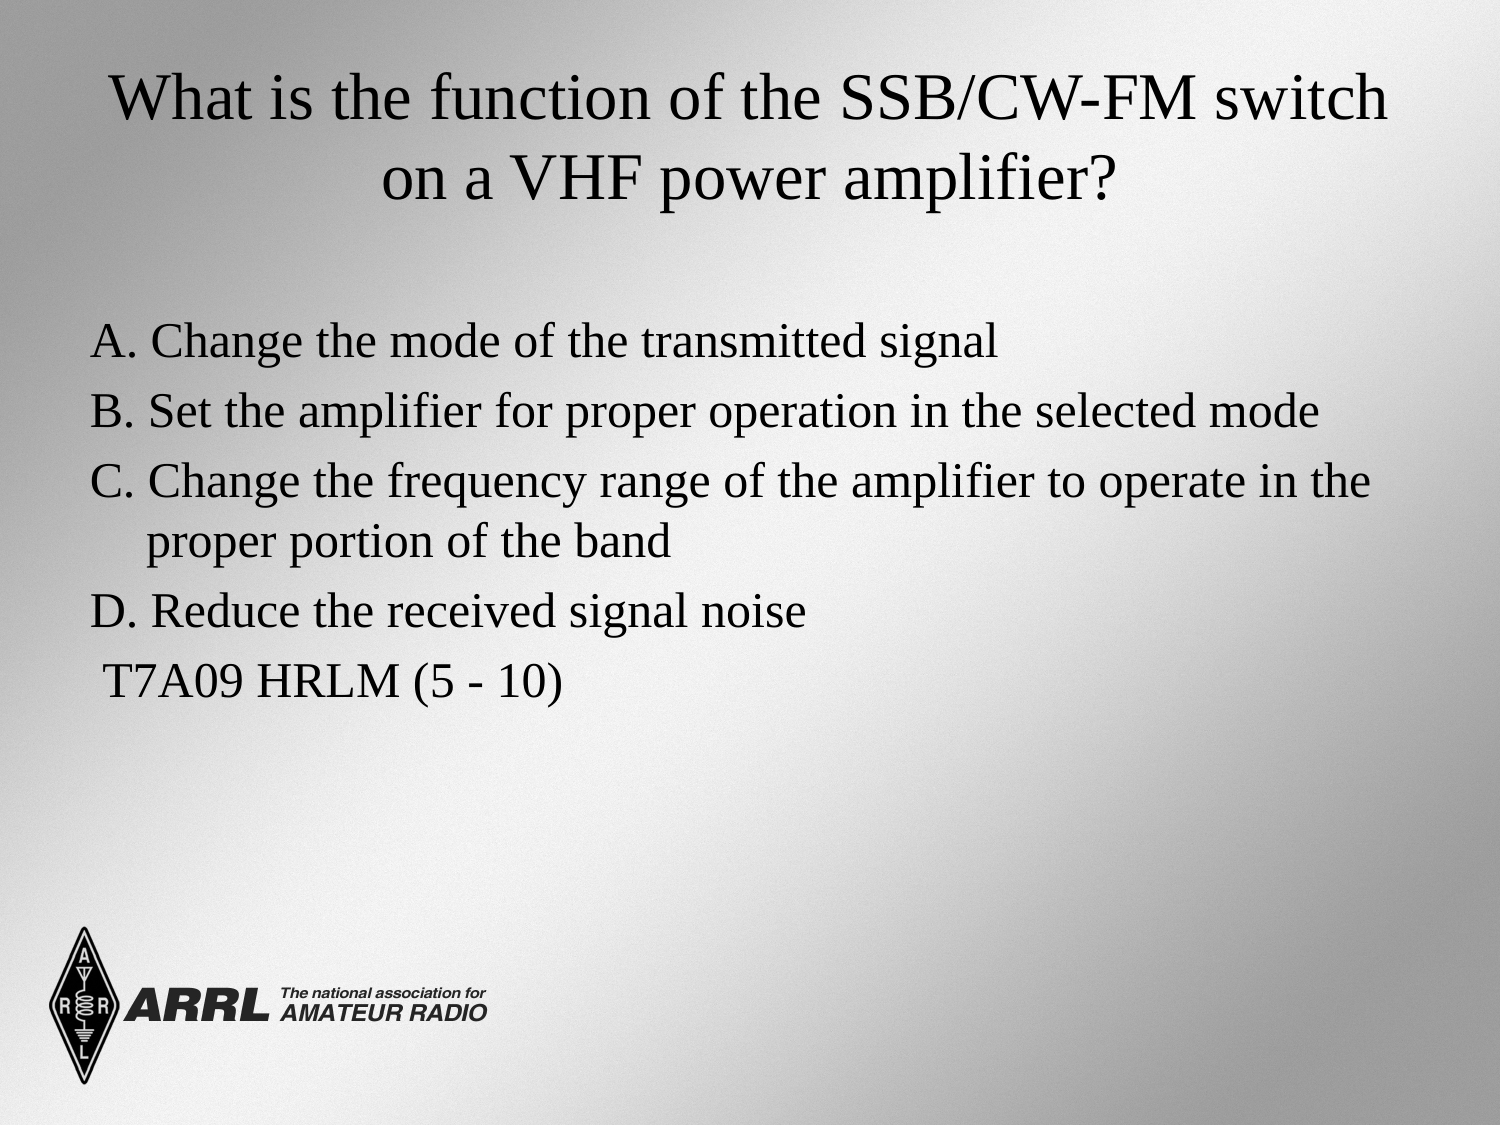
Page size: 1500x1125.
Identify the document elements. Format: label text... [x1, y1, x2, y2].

list A. Change the mode of the transmitted signal B. Set the amplifier for proper operation in the selected mode C. Change the frequency range of the amplifier to operate in the proper portion of the band D. Reduce the received signal noise T7A09 HRLM (5 - 10) [75, 299, 1425, 1005]
title What is the function of the SSB/CW-FM switch on a VHF power amplifier? [75, 45, 1425, 233]
picture [0, 0, 1500, 1125]
